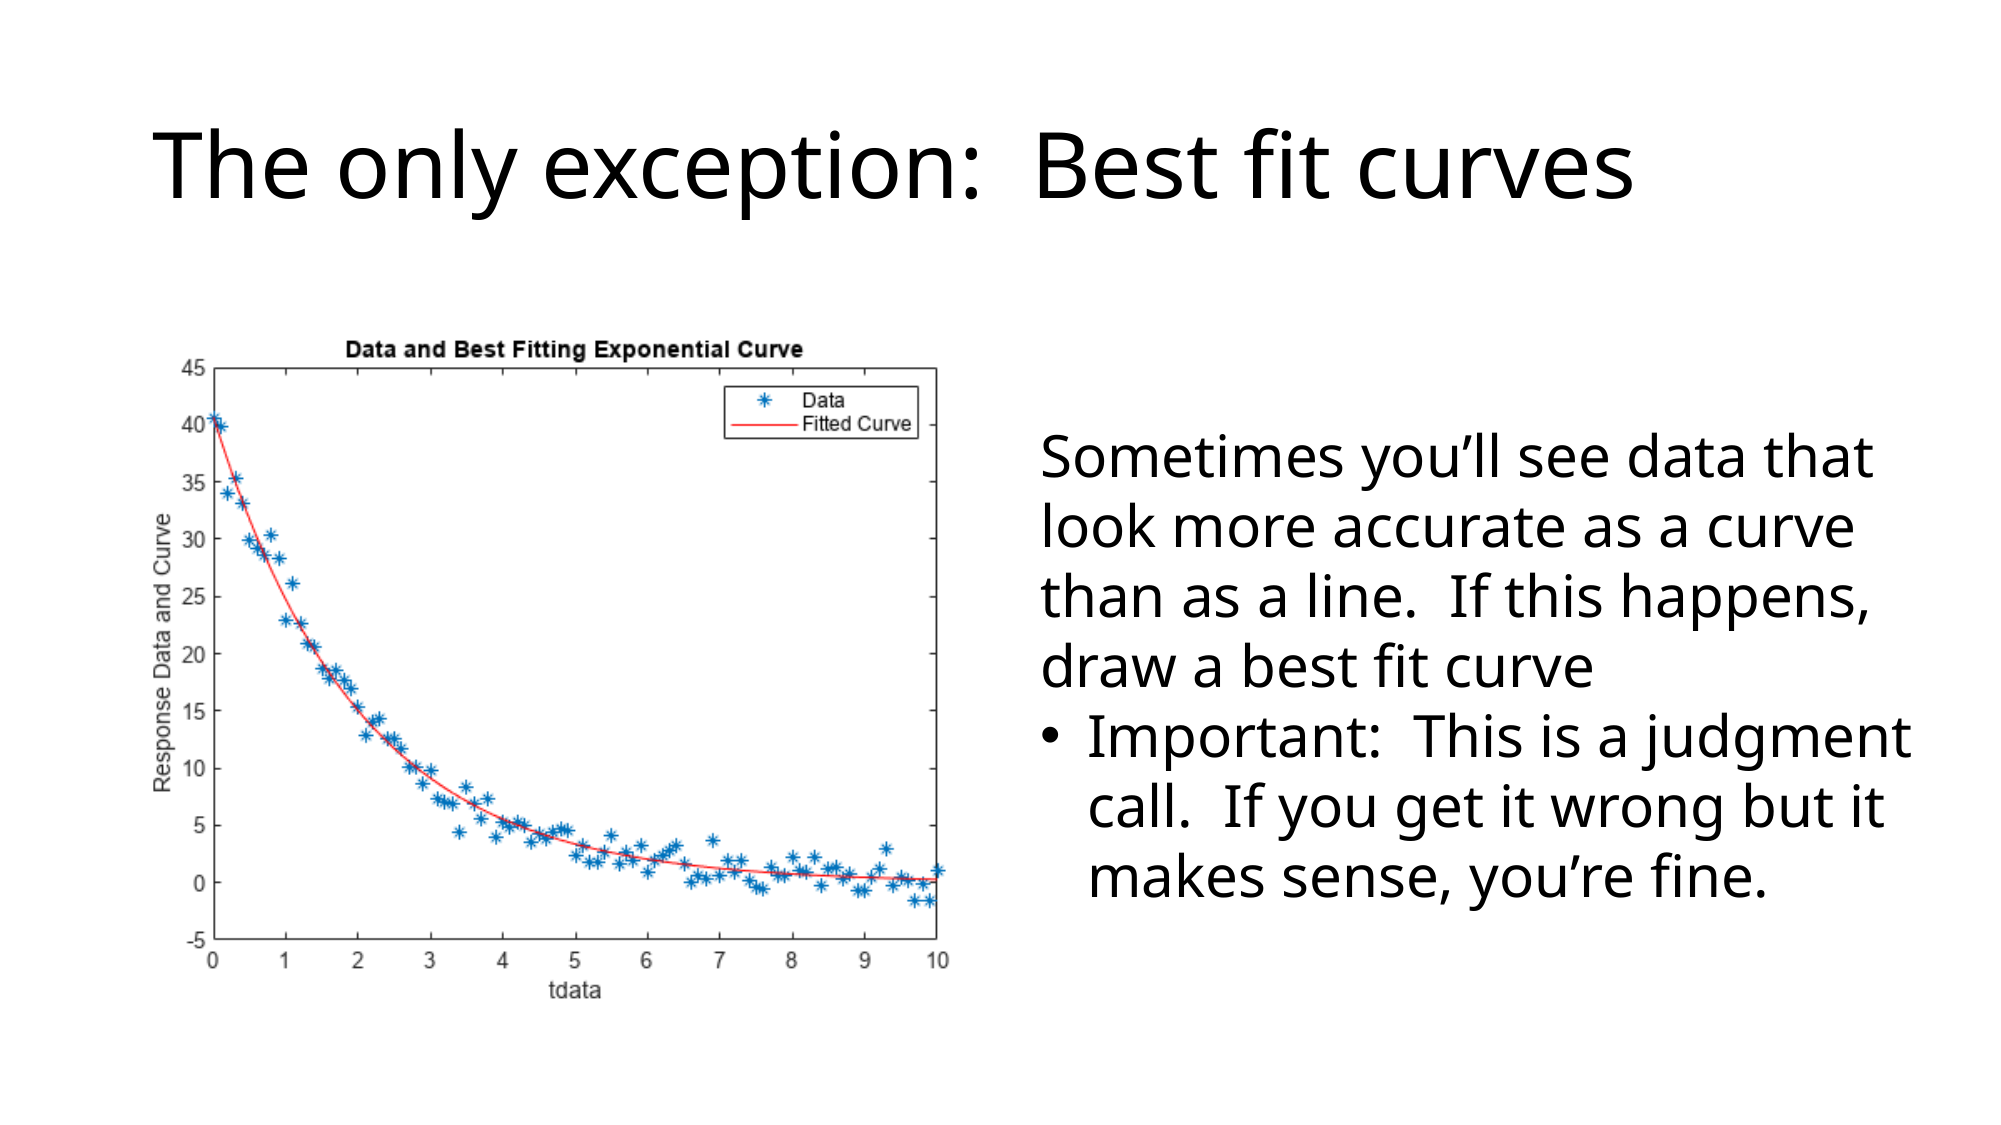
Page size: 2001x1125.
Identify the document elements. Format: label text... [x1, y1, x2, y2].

picture [91, 316, 1026, 1018]
text_box Sometimes you’ll see data that look more accurate as a curve than as a line. If this happens, draw a best fit curve Important: This is a judgment call. If you get it wrong but it makes sense, you’re fine. [1026, 411, 1956, 917]
title The only exception: Best fit curves [137, 59, 1863, 278]
